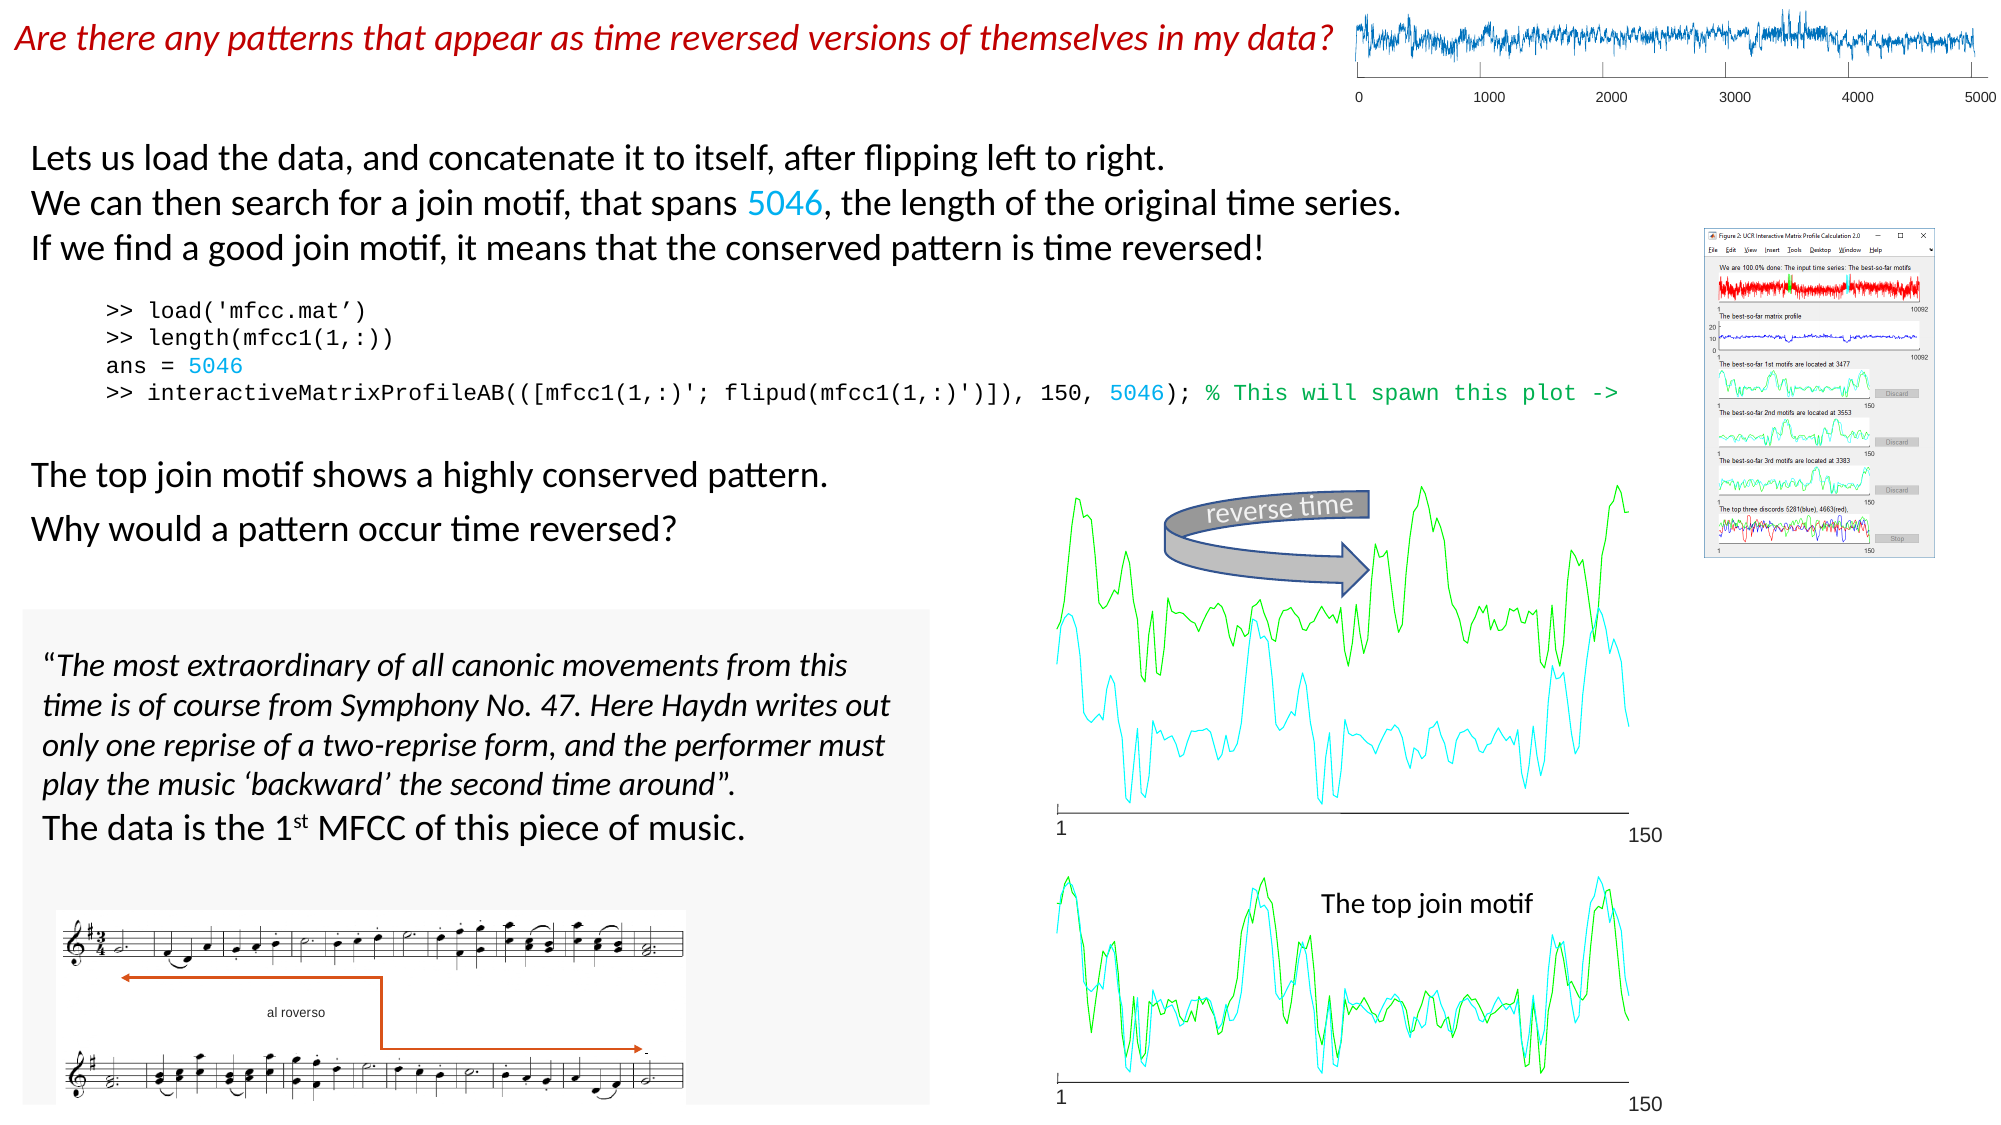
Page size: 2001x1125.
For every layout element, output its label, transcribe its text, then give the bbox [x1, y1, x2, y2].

text_box [1056, 607, 1629, 805]
text_box [1056, 485, 1629, 675]
text_box [1163, 507, 1371, 599]
text_box 150 [1628, 821, 1663, 847]
text_box [22, 608, 931, 1106]
picture [1704, 228, 1935, 558]
text_box Lets us load the data, and concatenate it to itself, after flipping left to right. We can then search for a join motif, that spans 5046, the length of the original time series. If we find a good join motif, it means that the conserved pattern is time reversed! >> load('mfcc.mat’) >> length(mfcc1(1,:)) ans = 5046 >> interactiveMatrixProfileAB(([mfcc1(1,:)'; flipud(mfcc1(1,:)')]), 150, 5046); % This will spawn this plot -> The top join motif shows a highly conserved pattern. Why would a pattern occur time reversed? [16, 125, 1779, 556]
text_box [1049, 866, 1671, 1125]
text_box reverse time [1189, 474, 1371, 539]
text_box 1 [1055, 814, 1068, 840]
picture [52, 903, 699, 1108]
text_box Are there any patterns that appear as time reversed versions of themselves in my data? [0, 5, 1355, 111]
text_box “The most extraordinary of all canonic movements from this time is of course from Symphony No. 47. Here Haydn writes out only one reprise of a two-reprise form, and the performer must play the music ‘backward’ the second time around”. The data is the 1st MFCC of this piece of music. [27, 635, 919, 900]
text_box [1354, 9, 2000, 106]
